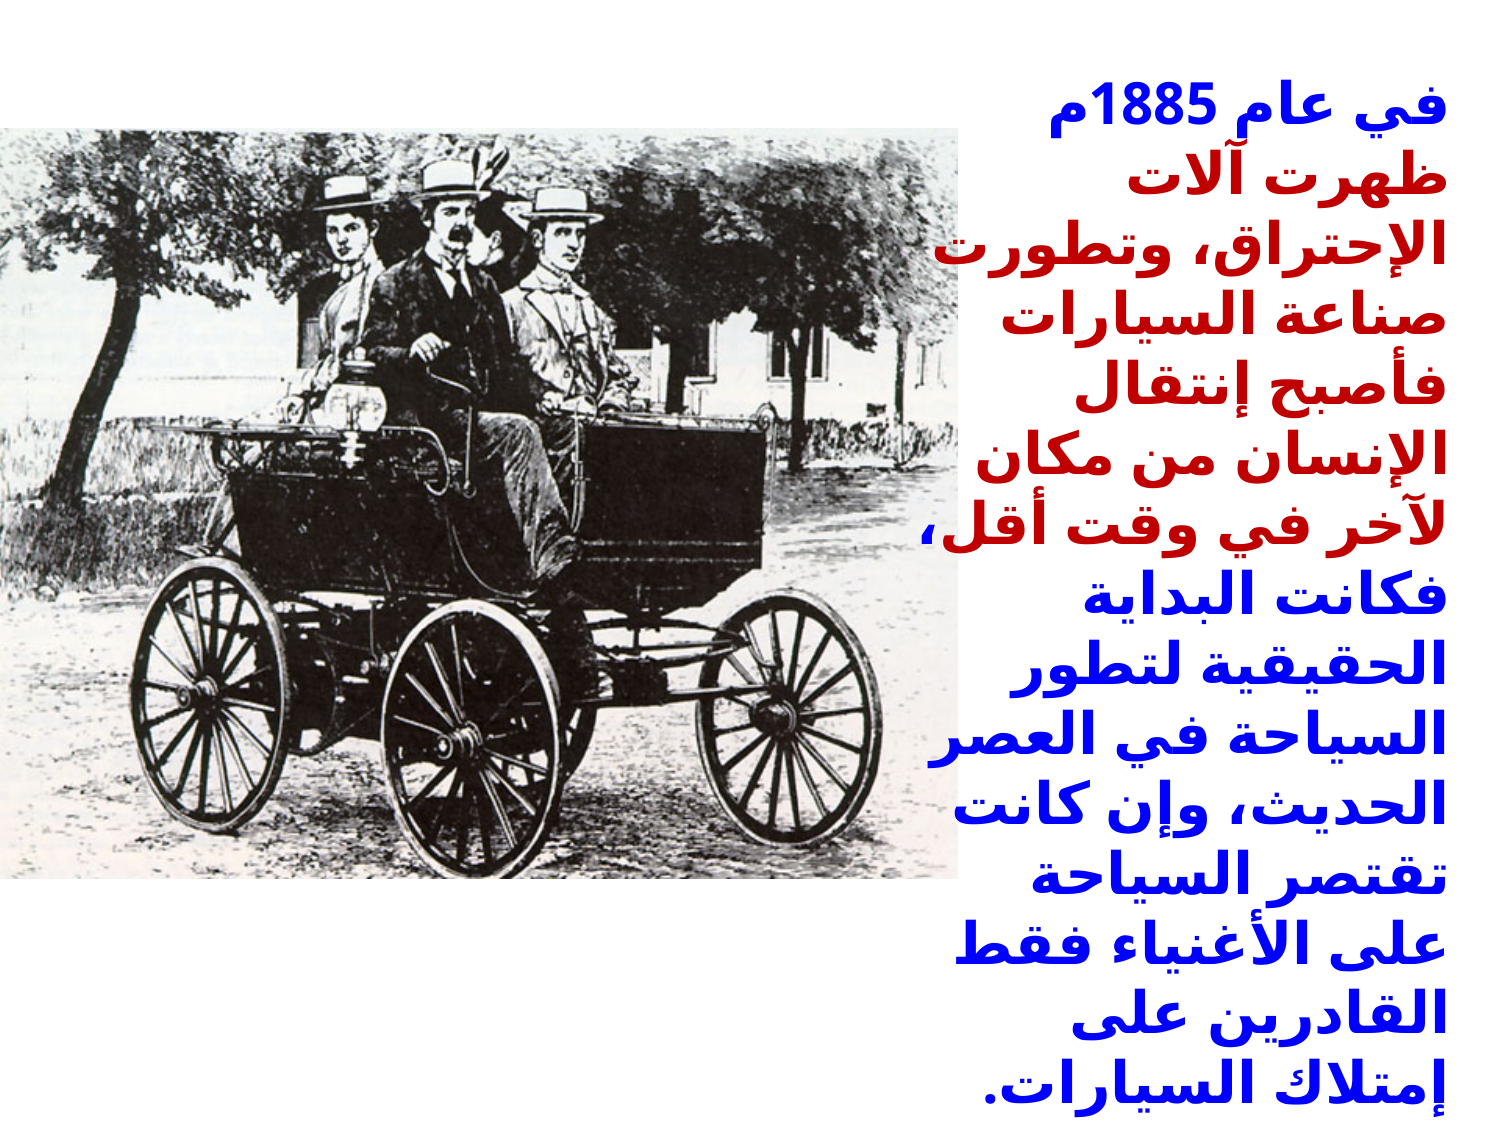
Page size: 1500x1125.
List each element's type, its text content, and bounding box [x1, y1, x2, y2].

text_box في عام 1885م ظهرت آلات الإحتراق، وتطورت صناعة السيارات فأصبح إنتقال الإنسان من مكان لآخر في وقت أقل، فكانت البداية الحقيقية لتطور السياحة في العصر الحديث، وإن كانت تقتصر السياحة على الأغنياء فقط القادرين على إمتلاك السيارات. وهكذا بإنتشار ظاهرة السياحة كان لا بدّ من إنتشار الفندقة. [878, 58, 1465, 1125]
picture [0, 128, 959, 880]
